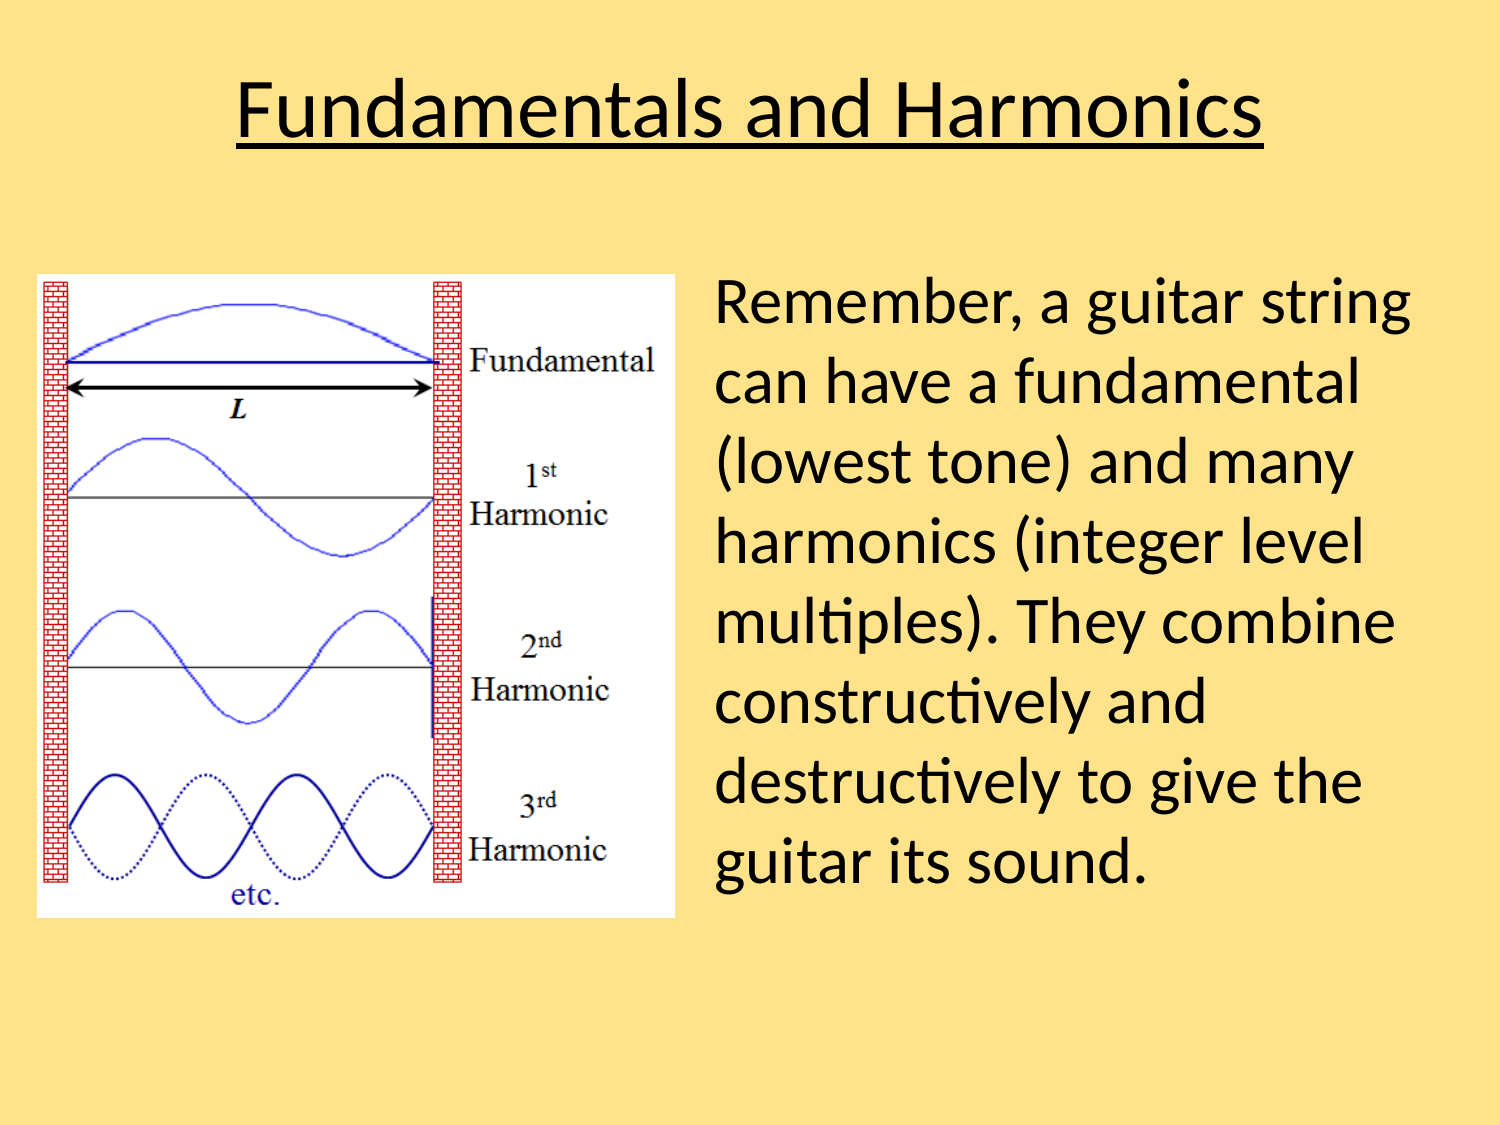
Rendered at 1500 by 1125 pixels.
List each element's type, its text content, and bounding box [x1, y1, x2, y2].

title Fundamentals and Harmonics [75, 45, 1425, 163]
picture [37, 274, 676, 918]
text_box Remember, a guitar string can have a fundamental (lowest tone) and many harmonics (integer level multiples). They combine constructively and destructively to give the guitar its sound. [699, 249, 1450, 904]
